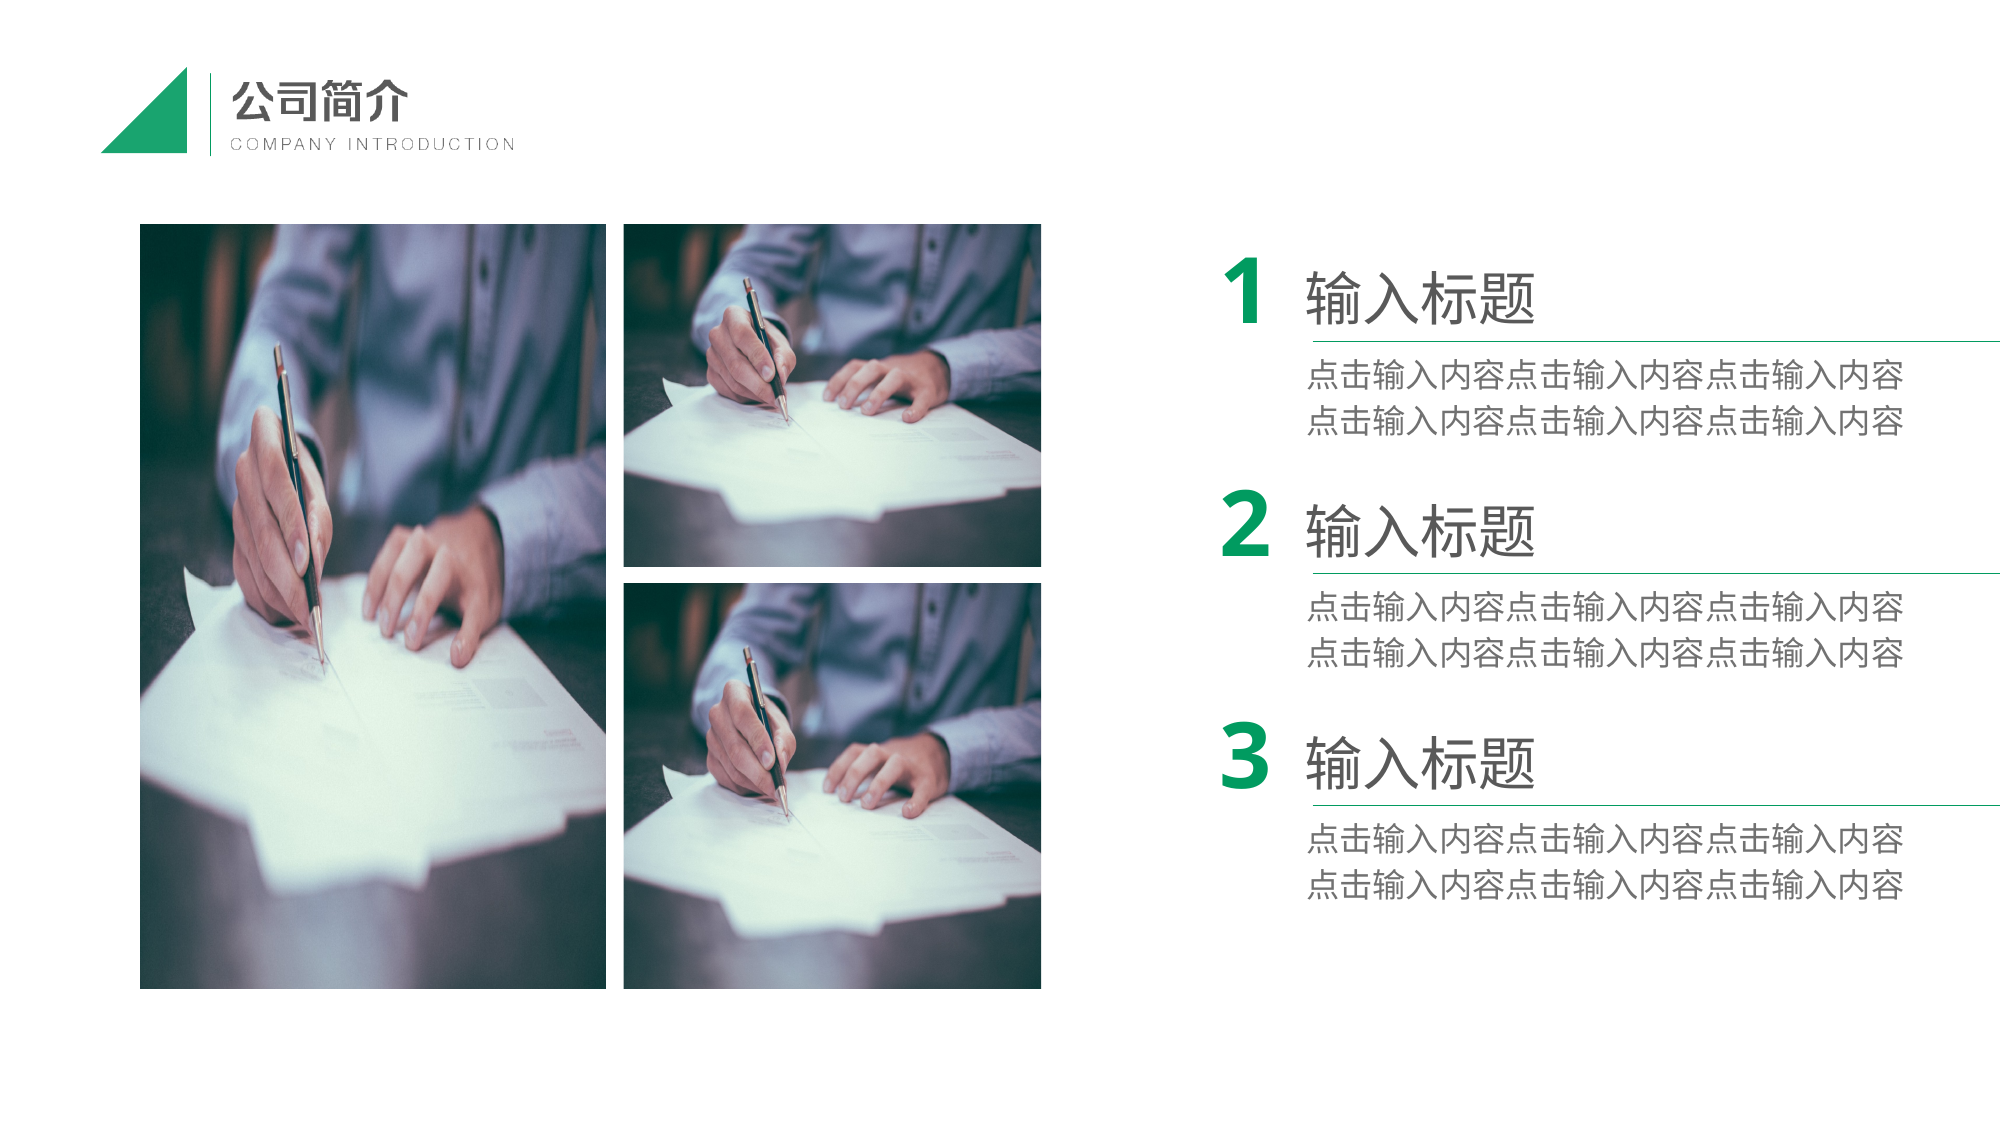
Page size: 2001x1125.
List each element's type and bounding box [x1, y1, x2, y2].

text_box [139, 224, 1042, 989]
picture [203, 61, 531, 164]
text_box [98, 64, 188, 155]
text_box [1203, 224, 2000, 449]
text_box [1203, 689, 2000, 913]
text_box [1203, 457, 2000, 681]
